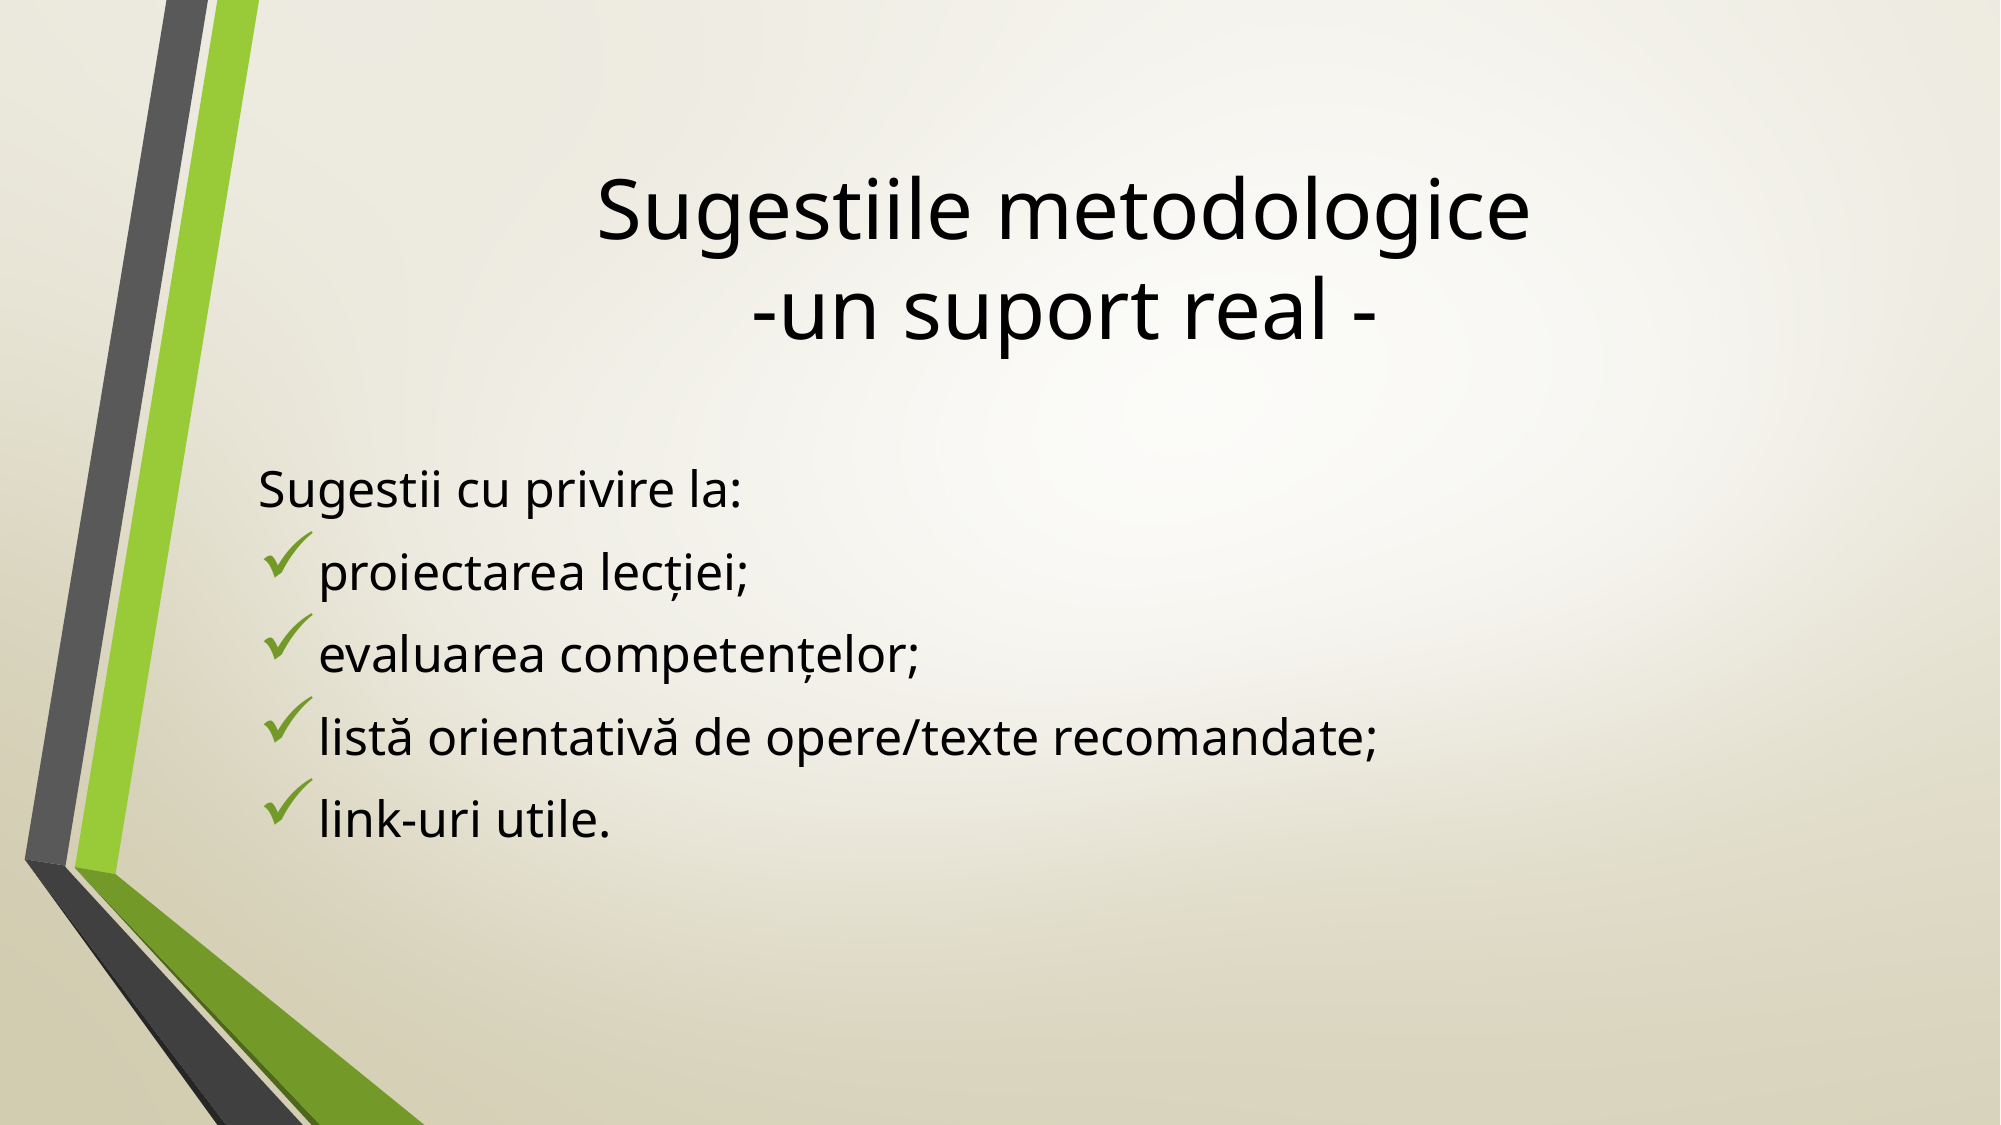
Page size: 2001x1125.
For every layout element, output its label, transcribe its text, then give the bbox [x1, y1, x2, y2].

title Sugestiile metodologice -un suport real - [243, 112, 1887, 400]
list Sugestii cu privire la: proiectarea lecției; evaluarea competențelor; listă orientativă de opere/texte recomandate; link-uri utile. [243, 437, 1887, 950]
